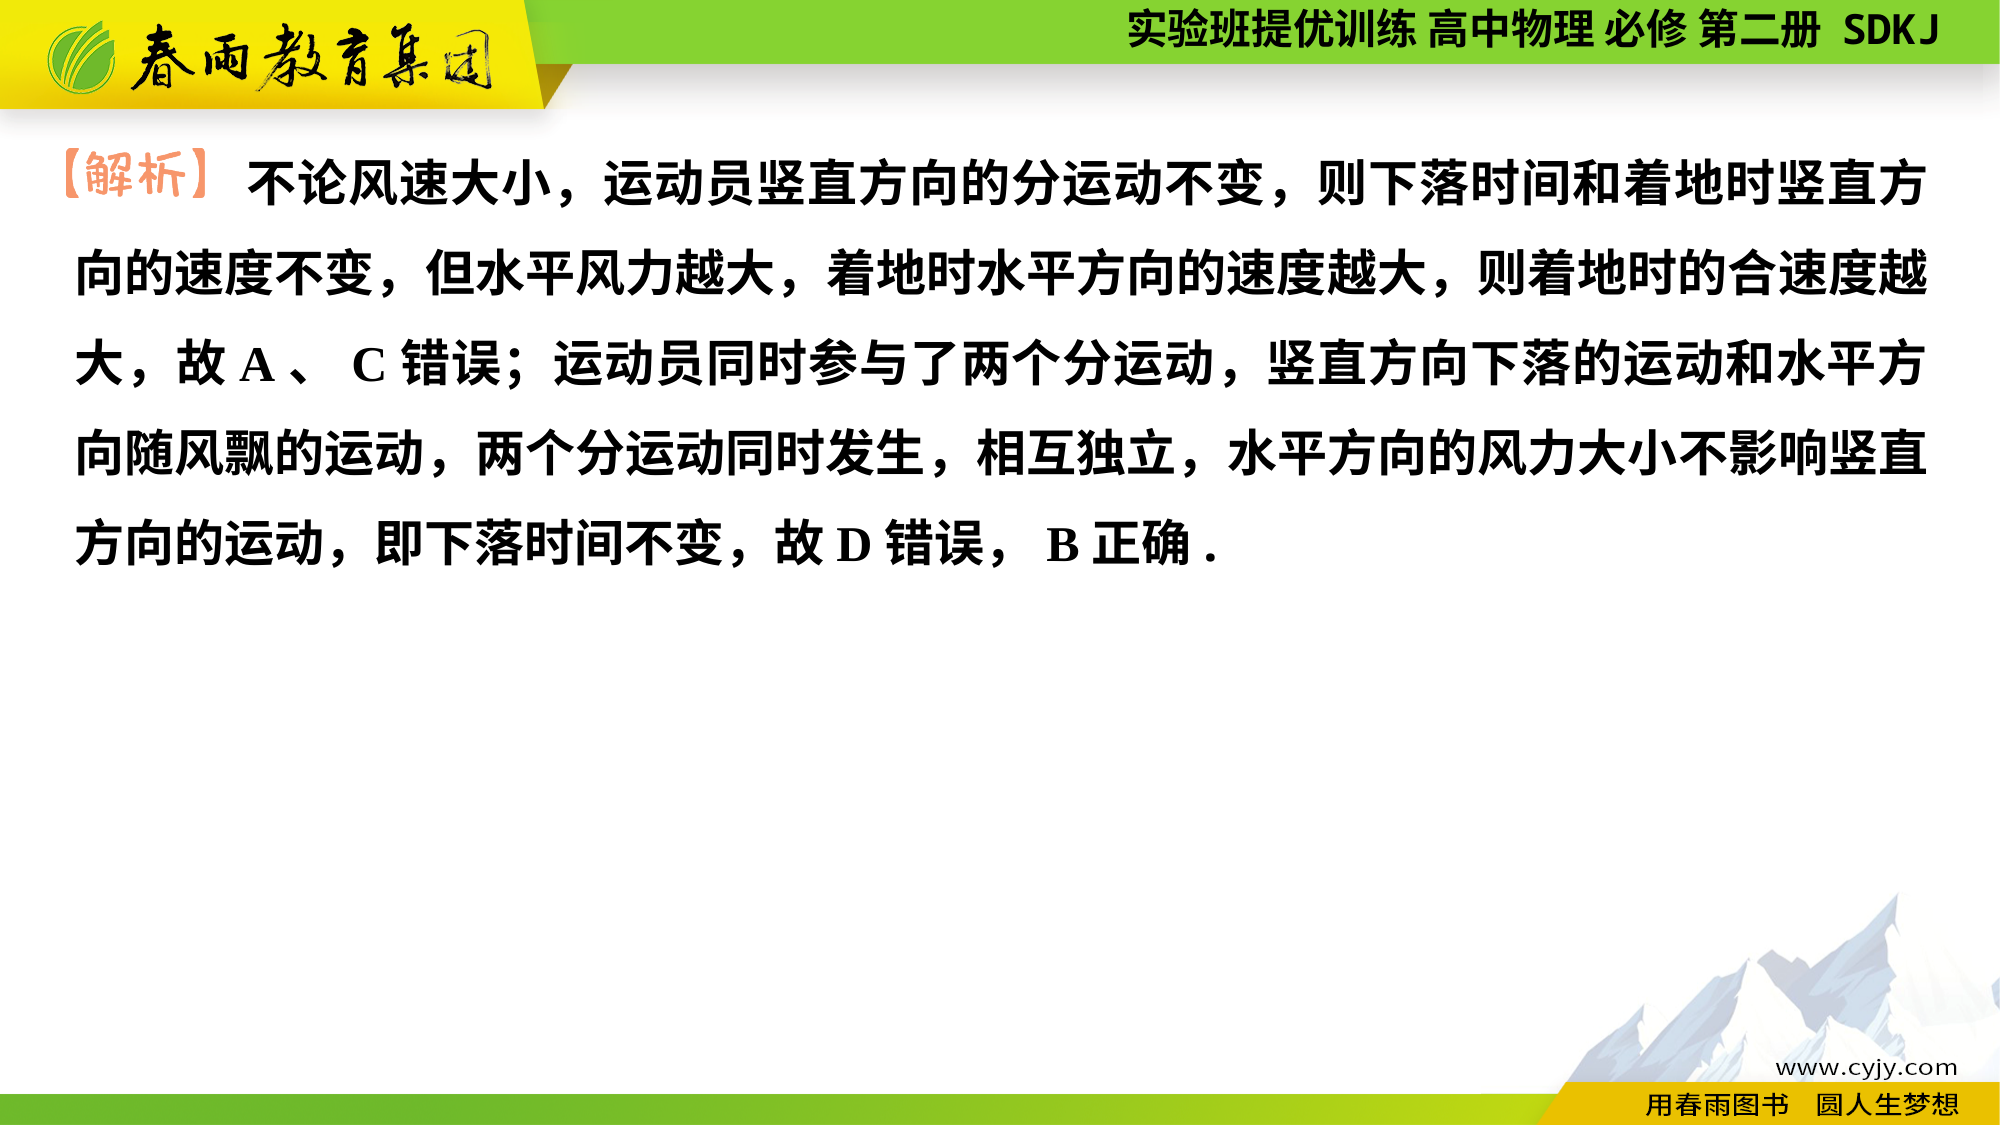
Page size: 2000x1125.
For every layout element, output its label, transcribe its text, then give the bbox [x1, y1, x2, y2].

list 不论风速大小，运动员竖直方向的分运动不变，则下落时间和着地时竖直方向的速度不变，但水平风力越大，着地时水平方向的速度越大，则着地时的合速度越大，故A、C错误；运动员同时参与了两个分运动，竖直方向下落的运动和水平方向随风飘的运动，两个分运动同时发生，相互独立，水平方向的风力大小不影响竖直方向的运动，即下落时间不变，故D错误，B正确. [59, 113, 1944, 584]
picture [0, 0, 2000, 1125]
